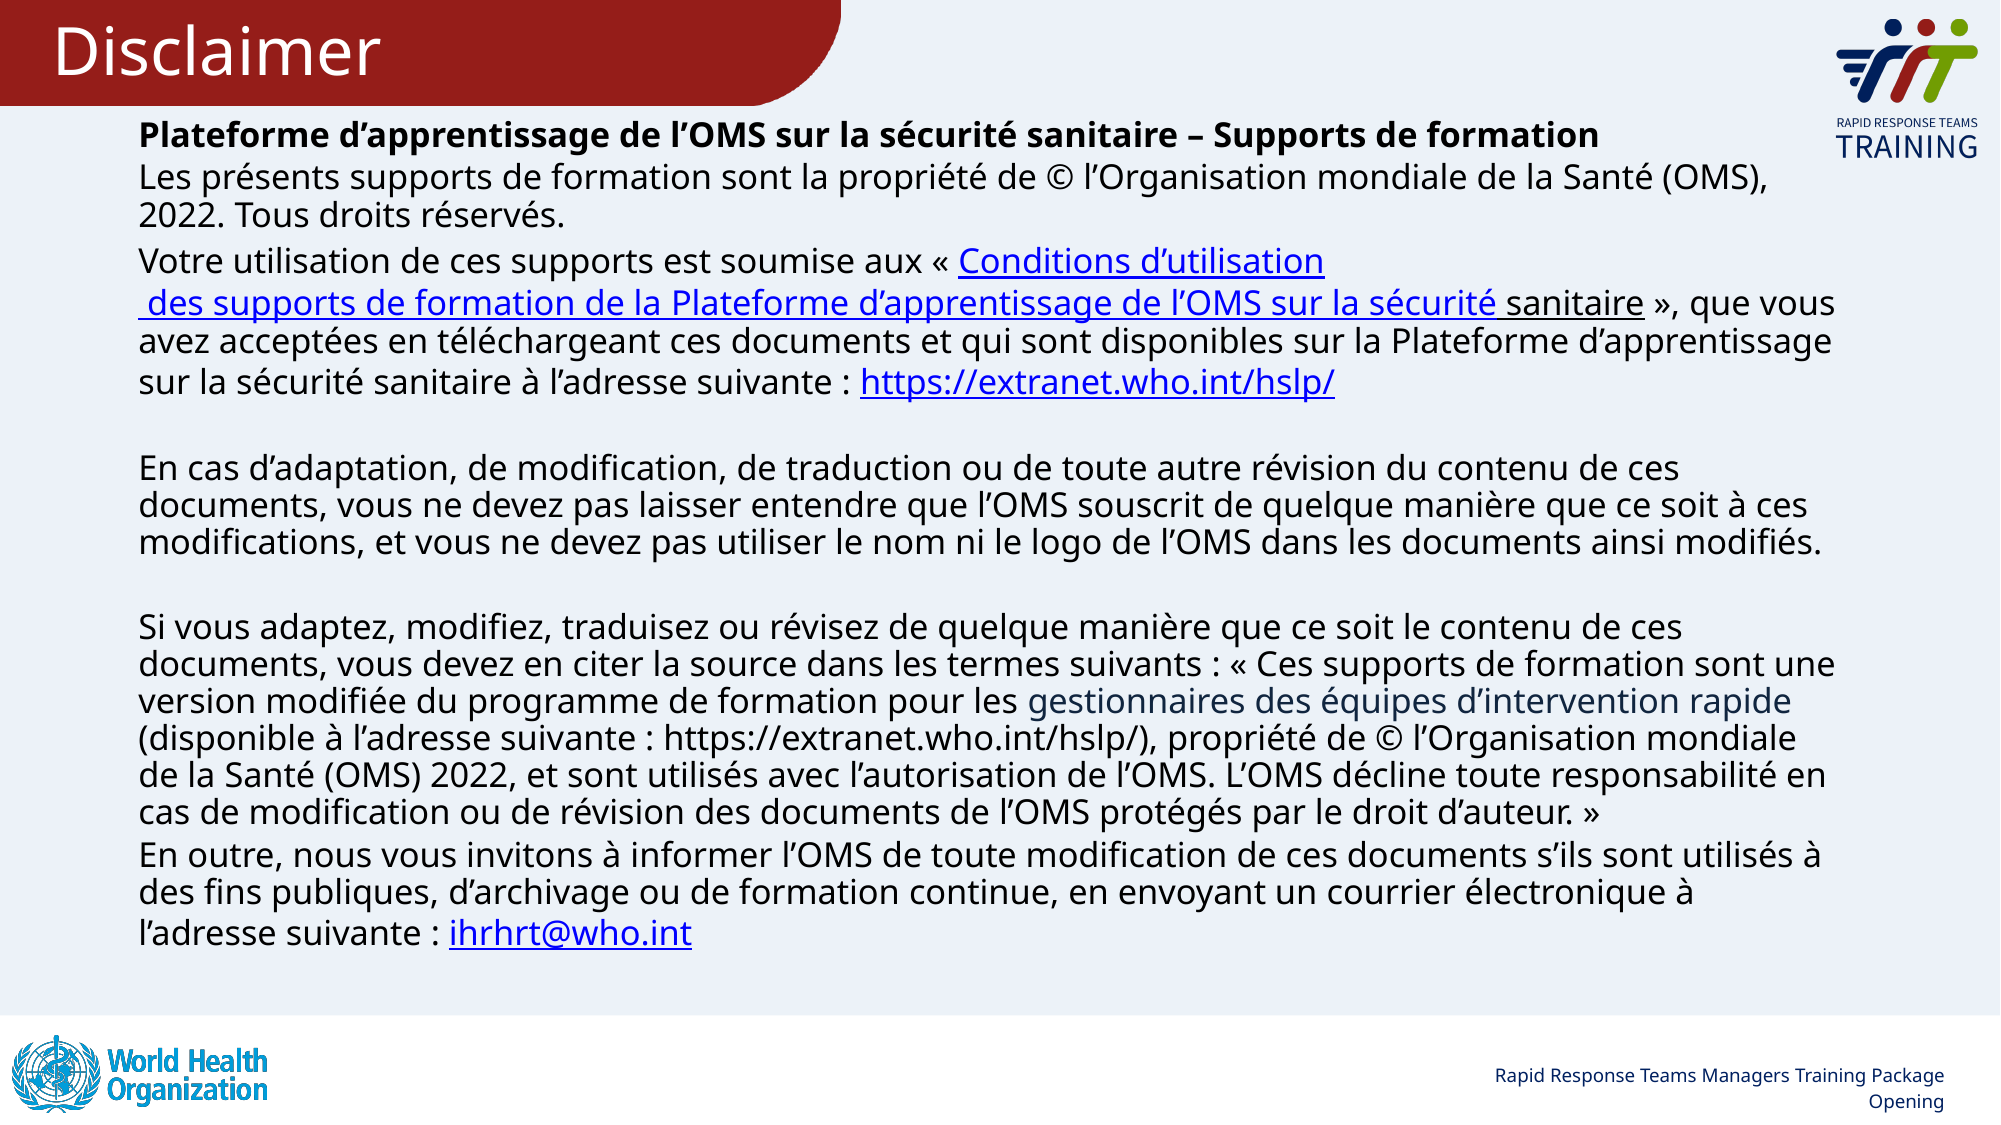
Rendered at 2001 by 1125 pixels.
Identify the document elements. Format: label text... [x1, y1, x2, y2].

picture [0, 0, 841, 106]
picture [71, 1053, 90, 1091]
picture [59, 1035, 267, 1113]
picture [36, 1088, 78, 1105]
picture [24, 1054, 36, 1087]
picture [30, 1083, 37, 1091]
picture [12, 1035, 54, 1068]
picture [40, 1062, 47, 1070]
picture [46, 1056, 54, 1062]
picture [12, 1083, 48, 1113]
picture [50, 1108, 62, 1113]
picture [34, 1054, 43, 1078]
picture [22, 1062, 26, 1077]
list Plateforme d’apprentissage de l’OMS sur la sécurité sanitaire – Supports de formation Les présents supports de formation sont la propriété de © l’Organisation mondiale de la Santé (OMS), 2022. Tous droits réservés. Votre utilisation de ces supports est soumise aux « Conditions d’utilisation des supports de formation de la Plateforme d’apprentissage de l’OMS sur la sécurité sanitaire », que vous avez acceptées en téléchargeant ces documents et qui sont disponibles sur la Plateforme d’apprentissage sur la sécurité sanitaire à l’adresse suivante : https://extranet.who.int/hslp/ En cas d’adaptation, de modification, de traduction ou de toute autre révision du contenu de ces documents, vous ne devez pas laisser entendre que l’OMS souscrit de quelque manière que ce soit à ces modifications, et vous ne devez pas utiliser le nom ni le logo de l’OMS dans les documents ainsi modifiés. Si vous adaptez, modifiez, traduisez ou révisez de quelque manière que ce soit le contenu de ces documents, vous devez en citer la source dans les termes suivants : « Ces supports de formation sont une version modifiée du programme de formation pour les gestionnaires des équipes d’intervention rapide (disponible à l’adresse suivante : https://extranet.who.int/hslp/), propriété de © l’Organisation mondiale de la Santé (OMS) 2022, et sont utilisés avec l’autorisation de l’OMS. L’OMS décline toute responsabilité en cas de modification ou de révision des documents de l’OMS protégés par le droit d’auteur. » En outre, nous vous invitons à informer l’OMS de toute modification de ces documents sʼils sont utilisés à des fins publiques, d’archivage ou de formation continue, en envoyant un courrier électronique à l’adresse suivante : ihrhrt@who.int [130, 110, 1846, 993]
picture [1835, 19, 1978, 167]
